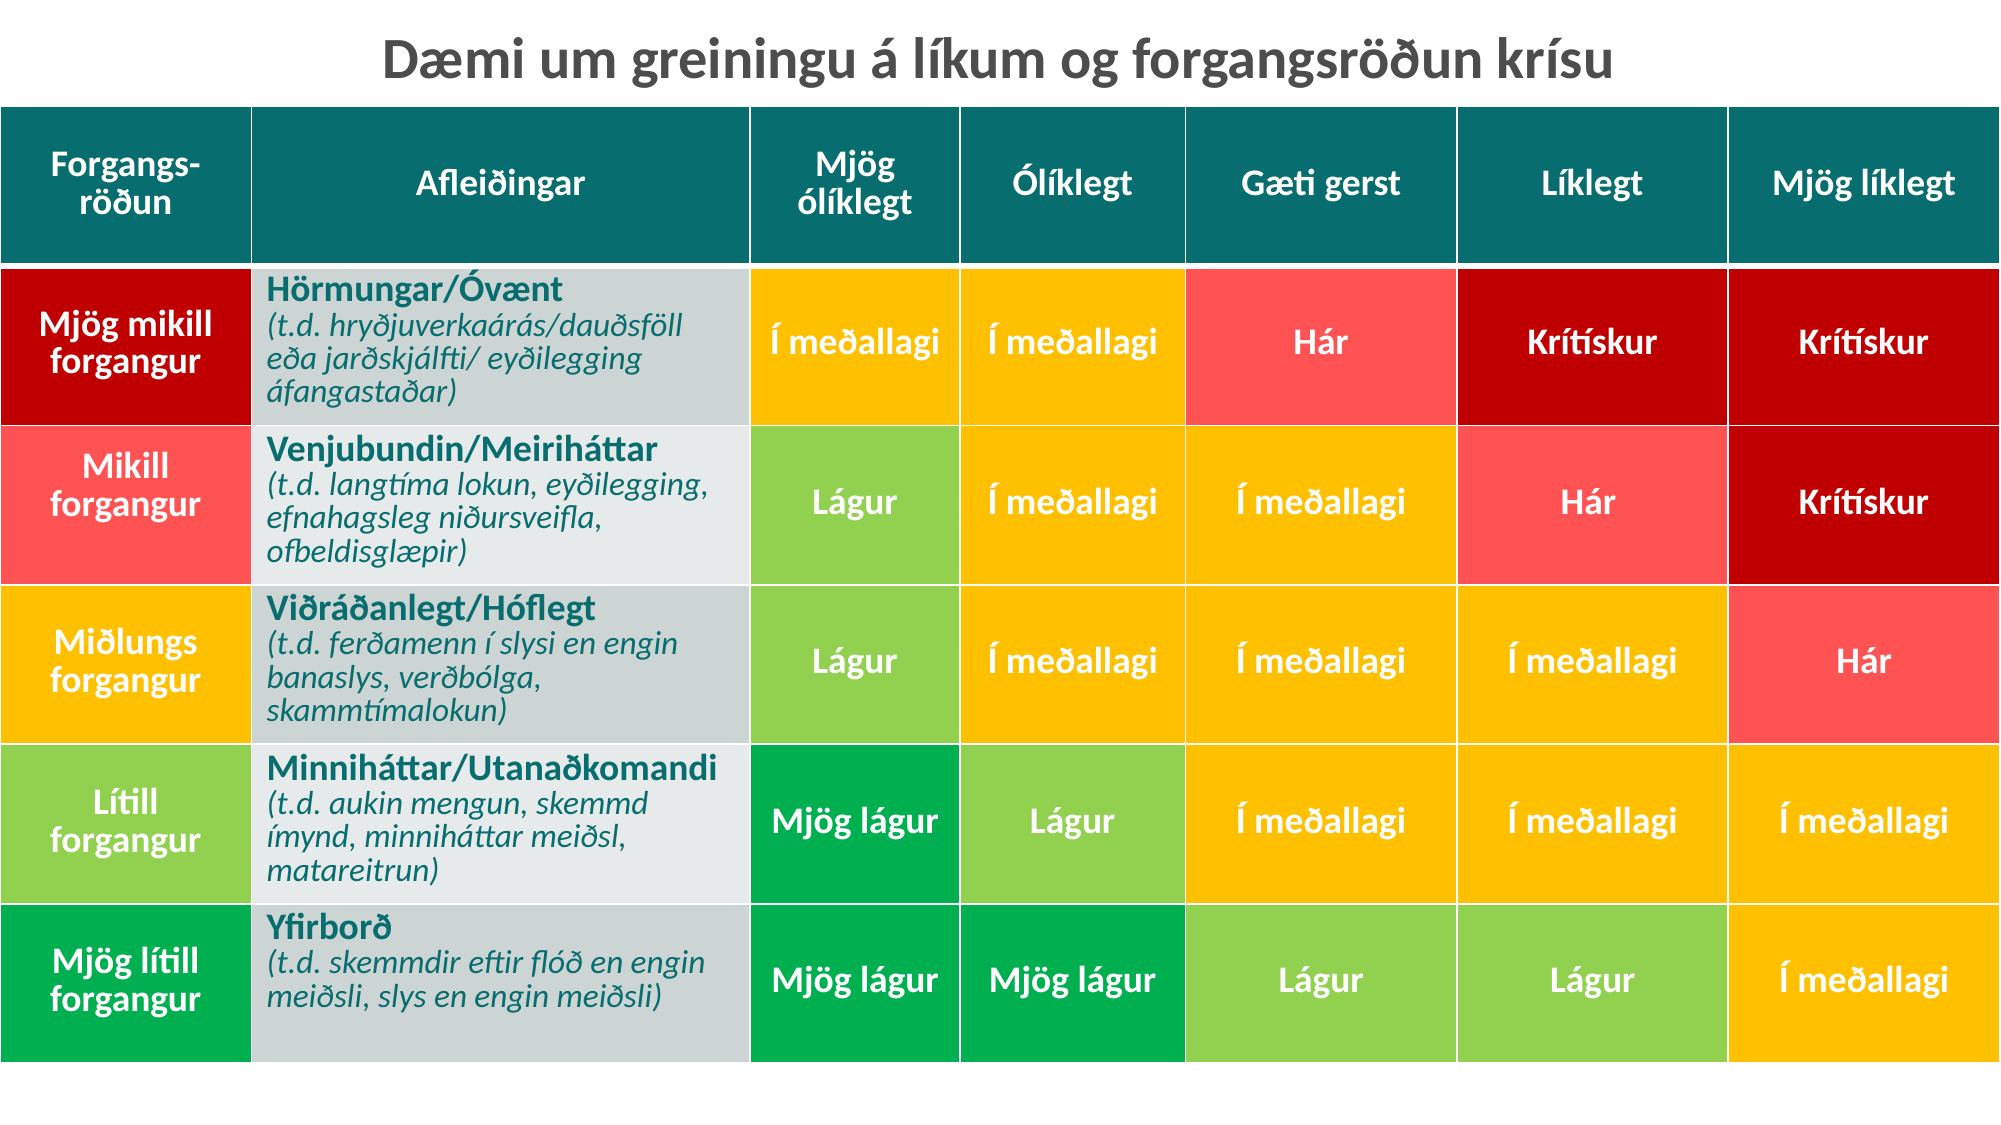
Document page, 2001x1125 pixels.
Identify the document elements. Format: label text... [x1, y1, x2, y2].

table_cell Krítískur [1458, 269, 1727, 425]
table_header Líklegt [1458, 107, 1727, 263]
table_cell Hár [1458, 426, 1727, 584]
table_header Ólíklegt [961, 107, 1185, 263]
table_cell Lágur [1186, 905, 1456, 1062]
table_cell Í meðallagi [1458, 745, 1727, 903]
table_header Mjög líklegt [1729, 107, 1999, 263]
table_cell Lítill forgangur [1, 745, 251, 903]
table_cell Í meðallagi [1729, 905, 1999, 1062]
table_cell Lágur [1458, 905, 1727, 1062]
table_header Forgangs- röðun [1, 107, 251, 263]
table_header Mjög ólíklegt [751, 107, 959, 263]
table_cell Í meðallagi [961, 269, 1185, 425]
table_cell Hörmungar/Óvænt (t.d. hryðjuverkaárás/dauðsföll eða jarðskjálfti/ eyðilegging áfangastaðar) [252, 269, 749, 425]
table_cell Venjubundin/Meiriháttar (t.d. langtíma lokun, eyðilegging, efnahagsleg niðursveifla, ofbeldisglæpir) [252, 426, 749, 584]
table_cell Í meðallagi [1729, 745, 1999, 903]
table_cell Í meðallagi [1186, 745, 1456, 903]
table_header Gæti gerst [1186, 107, 1456, 263]
table_cell Lágur [751, 426, 959, 584]
table_cell Viðráðanlegt/Hóflegt (t.d. ferðamenn í slysi en engin banaslys, verðbólga, skammtímalokun) [252, 586, 749, 743]
table_cell Yfirborð (t.d. skemmdir eftir flóð en engin meiðsli, slys en engin meiðsli) [252, 905, 749, 1062]
table_cell Mjög lágur [751, 745, 959, 903]
table_cell Miðlungs forgangur [1, 586, 251, 743]
table_cell Hár [1729, 586, 1999, 743]
table_cell Í meðallagi [751, 269, 959, 425]
text_box Dæmi um greiningu á líkum og forgangsröðun krísu [273, 12, 1724, 98]
table_cell Krítískur [1729, 269, 1999, 425]
table_cell Mjög lítill forgangur [1, 905, 251, 1062]
table_cell Í meðallagi [961, 426, 1185, 584]
table_cell Mjög lágur [751, 905, 959, 1062]
table_cell Í meðallagi [961, 586, 1185, 743]
table_cell Í meðallagi [1458, 586, 1727, 743]
table_cell Minniháttar/Utanaðkomandi (t.d. aukin mengun, skemmd ímynd, minniháttar meiðsl, matareitrun) [252, 745, 749, 903]
table_cell Í meðallagi [1186, 586, 1456, 743]
table_header Afleiðingar [252, 107, 749, 263]
table_cell Krítískur [1729, 426, 1999, 584]
table_cell Lágur [751, 586, 959, 743]
table_cell Lágur [961, 745, 1185, 903]
table_cell Í meðallagi [1186, 426, 1456, 584]
table_cell Mikill forgangur [1, 426, 251, 584]
table_cell Mjög mikill forgangur [1, 269, 251, 425]
table_cell Mjög lágur [961, 905, 1185, 1062]
table_cell Hár [1186, 269, 1456, 425]
